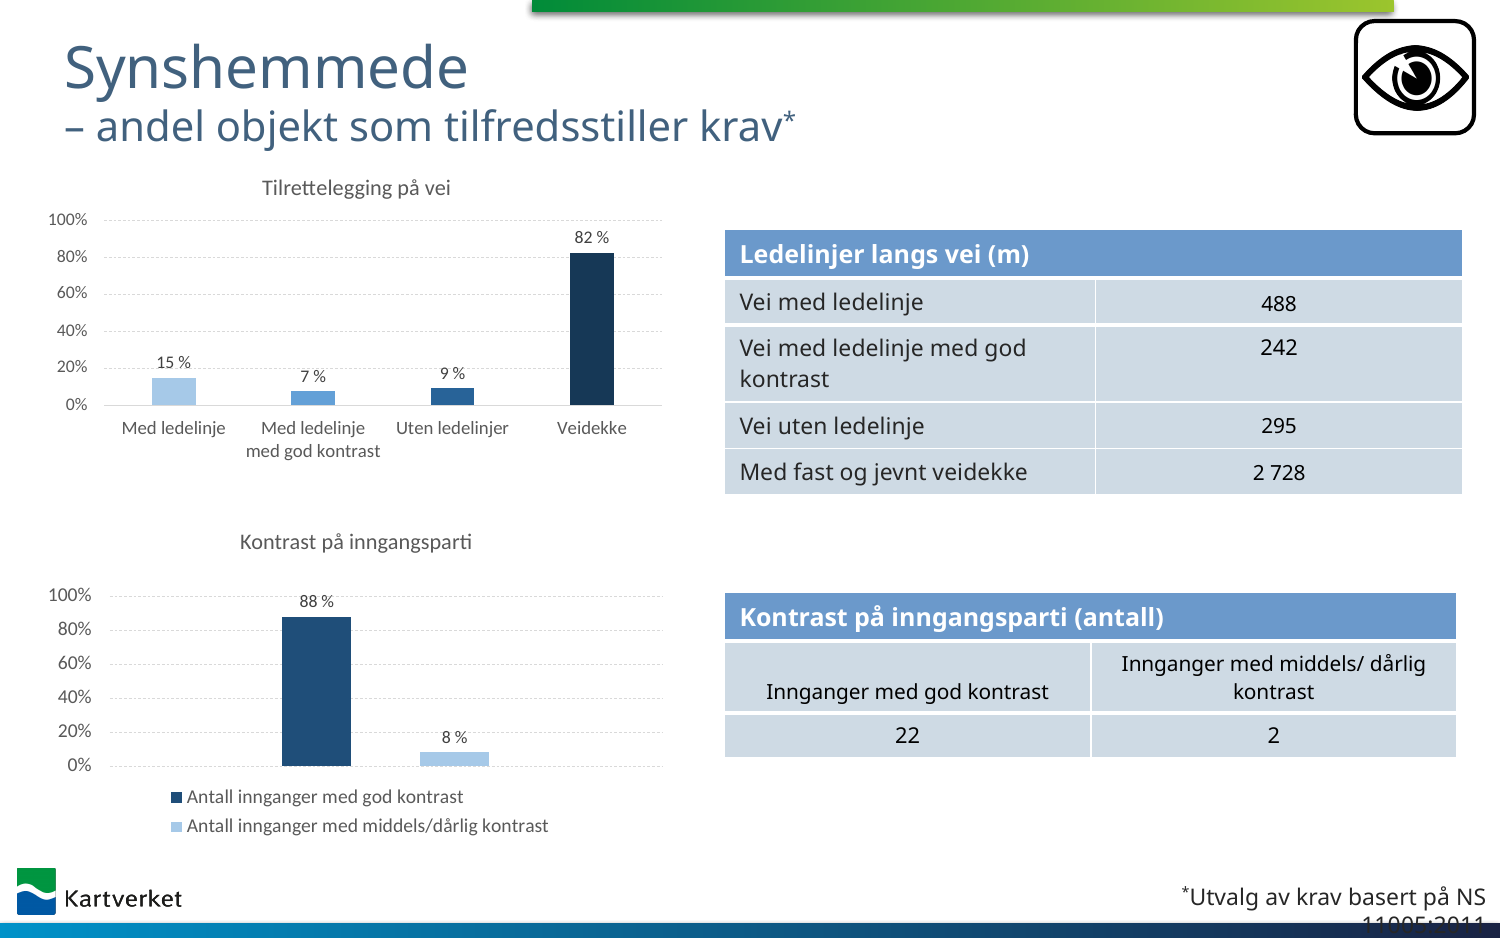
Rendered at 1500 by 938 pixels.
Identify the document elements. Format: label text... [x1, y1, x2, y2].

table_cell 2 [1092, 715, 1456, 757]
table_cell 242 [1096, 327, 1462, 401]
text_box *Utvalg av krav basert på NS 11005:2011 [1068, 873, 1500, 938]
table_cell Innganger med god kontrast [725, 643, 1090, 711]
table_cell Vei uten ledelinje [725, 403, 1095, 448]
table_header Kontrast på inngangsparti (antall) [725, 593, 1456, 639]
table_cell 2 728 [1096, 449, 1462, 494]
table_cell Vei med ledelinje [725, 280, 1095, 323]
table_cell 22 [725, 715, 1090, 757]
table_cell 488 [1096, 280, 1462, 323]
picture [41, 166, 673, 492]
text_box Synshemmede – andel objekt som tilfredsstiller krav* [49, 24, 1431, 158]
table_cell Med fast og jevnt veidekke [725, 449, 1095, 494]
table_cell 295 [1096, 403, 1462, 448]
table_cell Innganger med middels/ dårlig kontrast [1092, 643, 1456, 711]
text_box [1355, 20, 1475, 134]
table_header Ledelinjer langs vei (m) [725, 230, 1462, 276]
picture [41, 520, 673, 846]
table_cell Vei med ledelinje med god kontrast [725, 327, 1095, 401]
